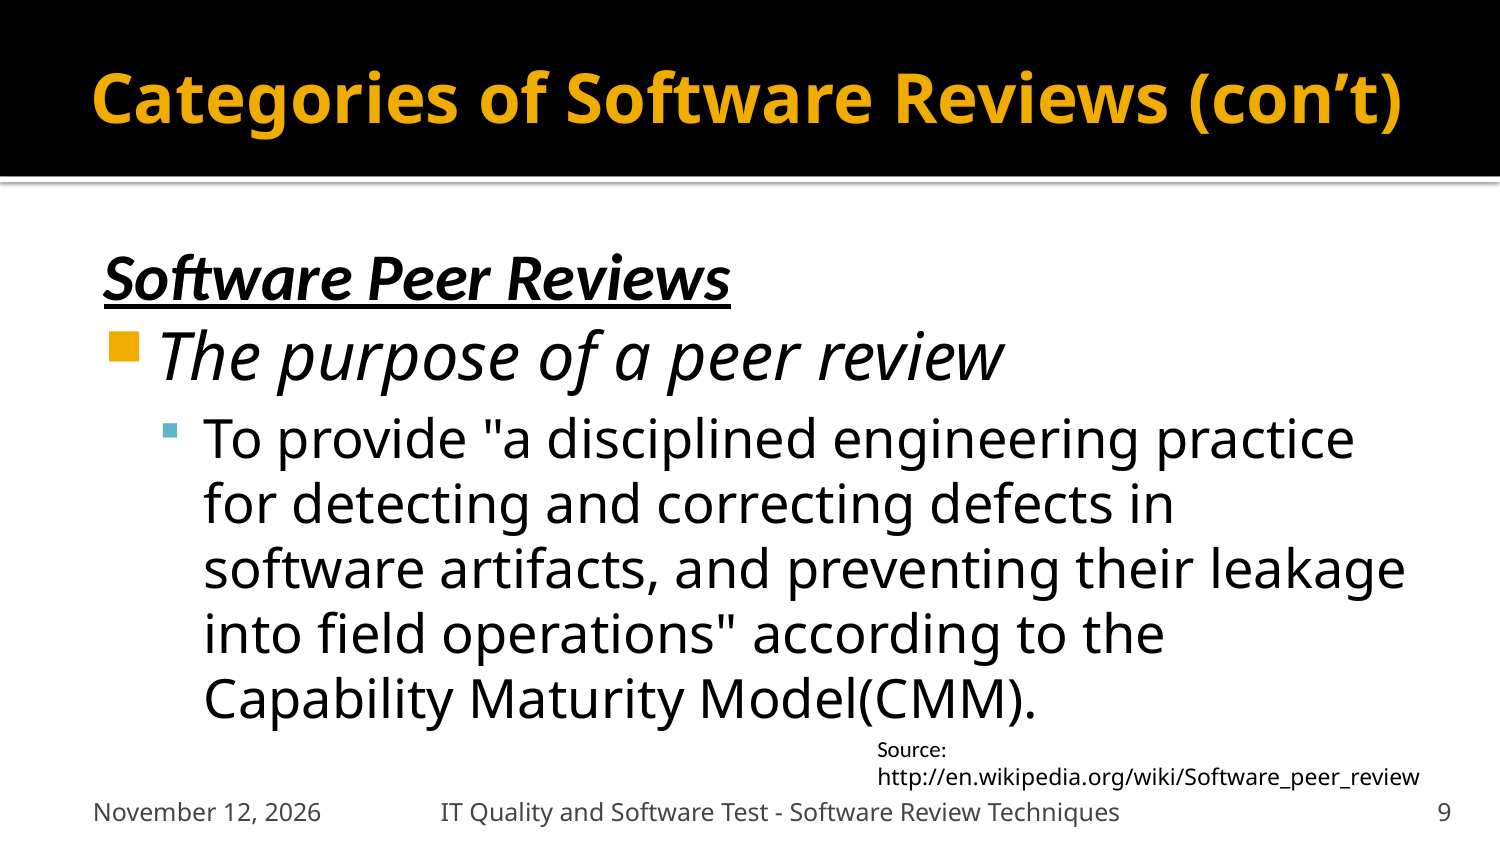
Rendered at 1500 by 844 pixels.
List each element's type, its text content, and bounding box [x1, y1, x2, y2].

text_box Source: http://en.wikipedia.org/wiki/Software_peer_review [862, 727, 1475, 797]
list Software Peer Reviews The purpose of a peer review To provide "a disciplined engineering practice for detecting and correcting defects in software artifacts, and preventing their leakage into field operations" according to the Capability Maturity Model(CMM). [75, 218, 1425, 788]
slide_number 9 [1345, 797, 1467, 831]
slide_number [75, 796, 425, 831]
title Categories of Software Reviews (con’t) [75, 19, 1425, 174]
footer IT Quality and Software Test - Software Review Techniques [433, 796, 1337, 831]
